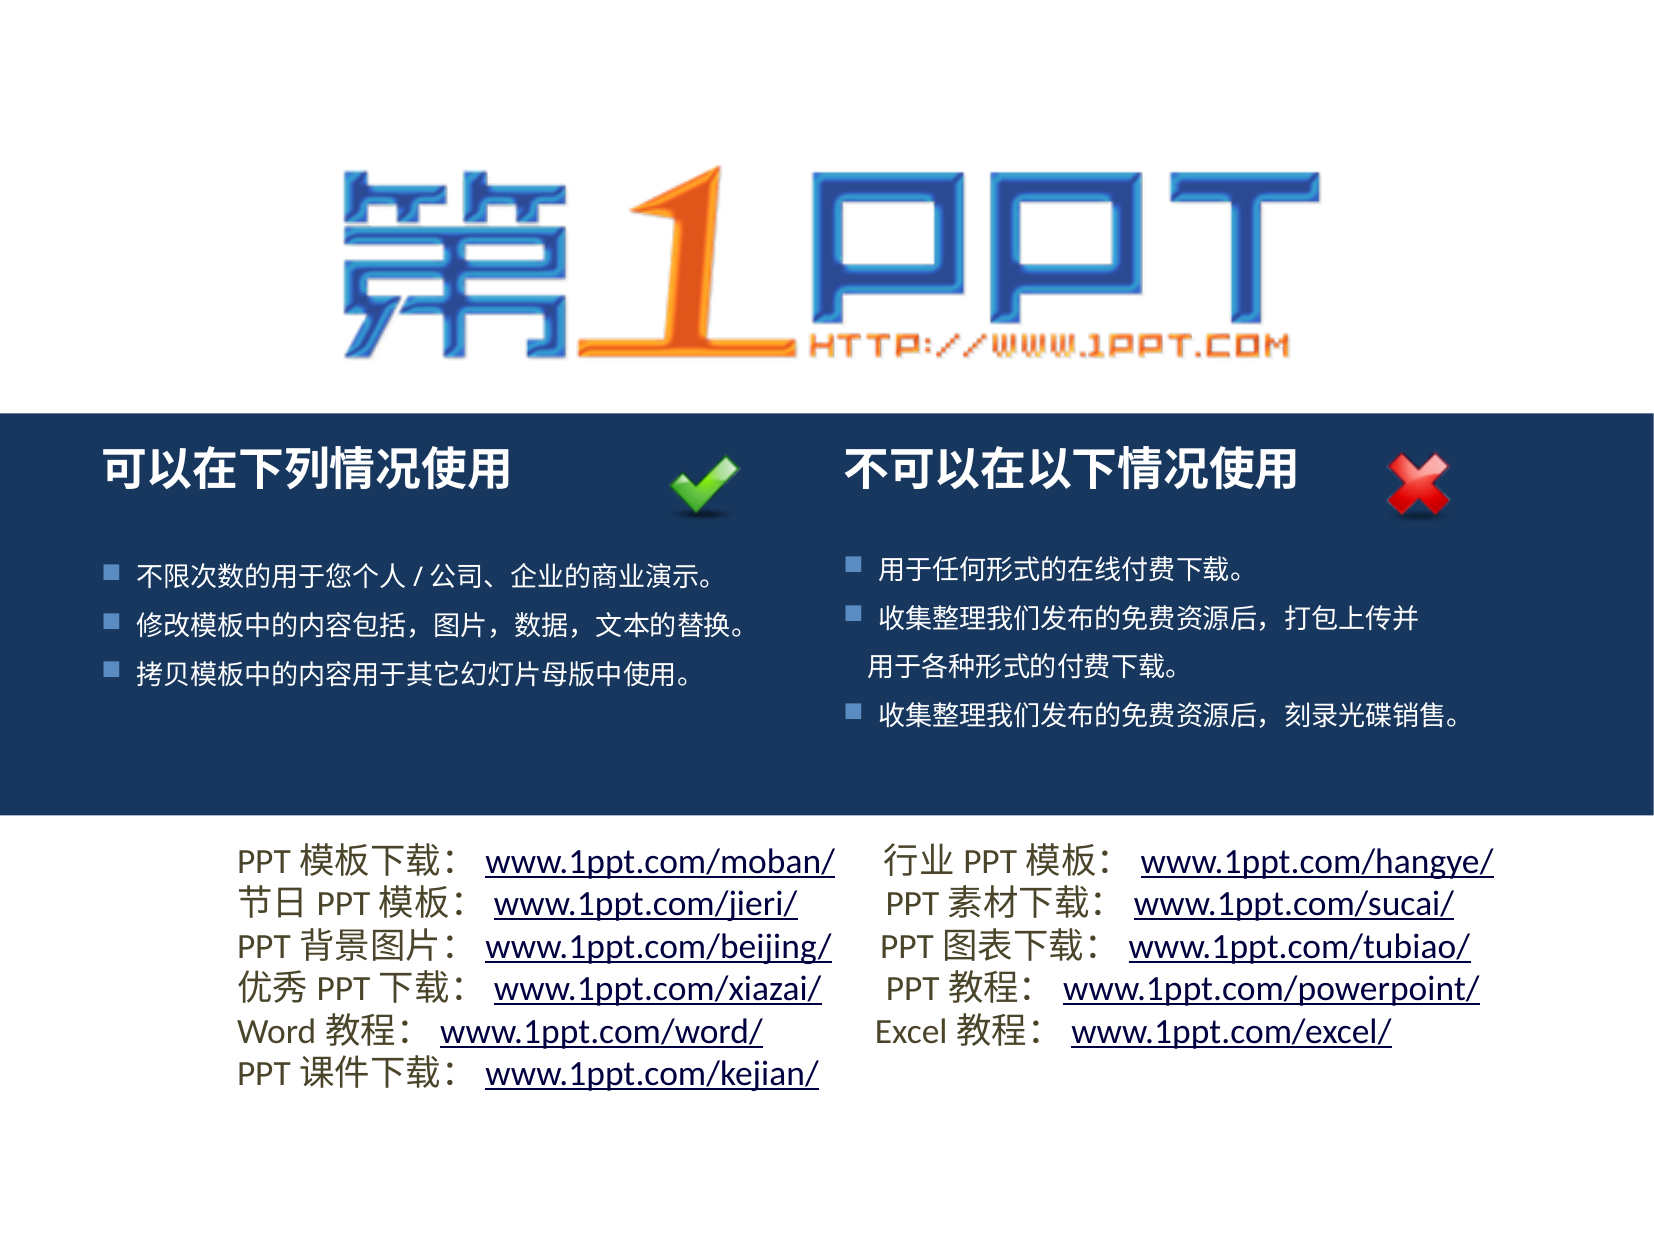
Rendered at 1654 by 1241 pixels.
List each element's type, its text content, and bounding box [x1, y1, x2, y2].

text_box 不可以在以下情况使用 用于任何形式的在线付费下载。 收集整理我们发布的免费资源后，打包上传并 用于各种形式的付费下载。 收集整理我们发布的免费资源后，刻录光碟销售。 [826, 431, 1569, 790]
text_box [0, 413, 1654, 816]
text_box PPT模板下载：www.1ppt.com/moban/ 行业PPT模板：www.1ppt.com/hangye/ 节日PPT模板：www.1ppt.com/jieri/ PPT素材下载：www.1ppt.com/sucai/ PPT背景图片：www.1ppt.com/beijing/ PPT图表下载：www.1ppt.com/tubiao/ 优秀PPT下载：www.1ppt.com/xiazai/ PPT教程：www.1ppt.com/powerpoint/ Word教程：www.1ppt.com/word/ Excel教程：www.1ppt.com/excel/ PPT课件下载：www.1ppt.com/kejian/ [219, 816, 1654, 1208]
text_box 可以在下列情况使用 不限次数的用于您个人/公司、企业的商业演示。 修改模板中的内容包括，图片，数据，文本的替换。 拷贝模板中的内容用于其它幻灯片母版中使用。 [84, 431, 826, 790]
picture [148, 20, 1544, 522]
